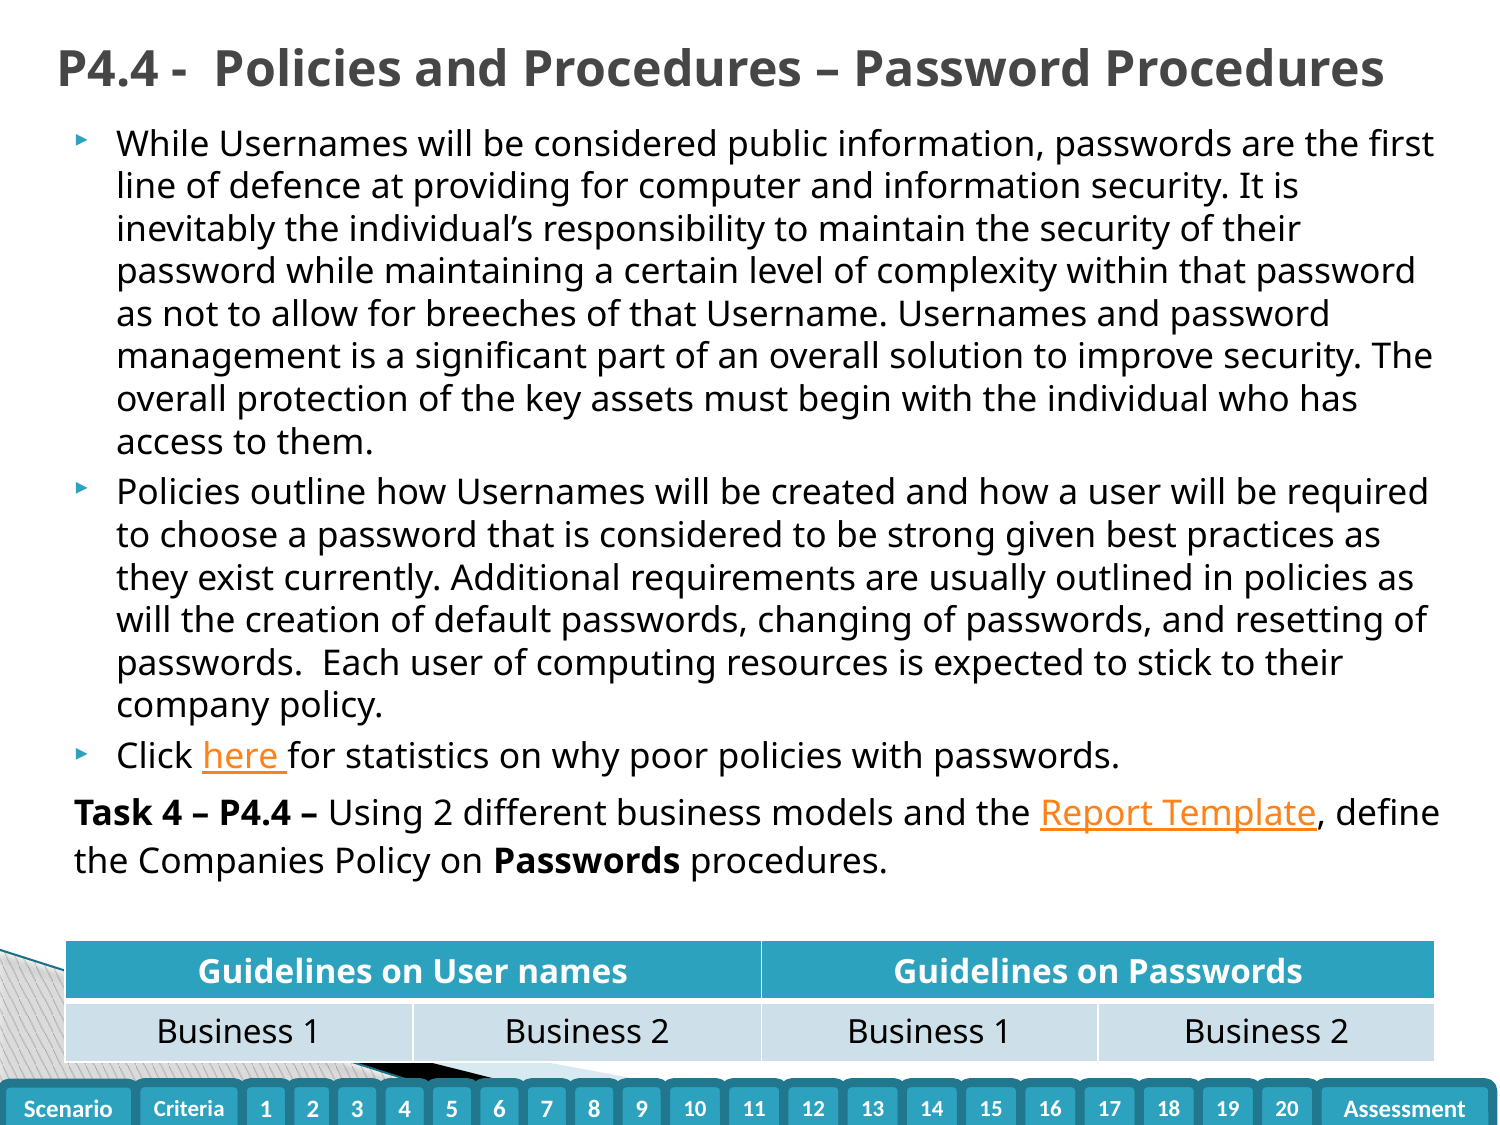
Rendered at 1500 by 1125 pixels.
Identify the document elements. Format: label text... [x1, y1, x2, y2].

table_cell Business 1 [66, 1004, 412, 1061]
table_header Guidelines on Passwords [762, 941, 1434, 998]
table_header Guidelines on User names [66, 941, 761, 998]
table_cell Business 1 [762, 1004, 1097, 1061]
table_cell Business 2 [1099, 1004, 1434, 1061]
title P4.4 - Policies and Procedures – Password Procedures [41, 19, 1459, 114]
table_cell Business 2 [414, 1004, 761, 1061]
list While Usernames will be considered public information, passwords are the first line of defence at providing for computer and information security. It is inevitably the individual’s responsibility to maintain the security of their password while maintaining a certain level of complexity within that password as not to allow for breeches of that Username. Usernames and password management is a significant part of an overall solution to improve security. The overall protection of the key assets must begin with the individual who has access to them. Policies outline how Usernames will be created and how a user will be required to choose a password that is considered to be strong given best practices as they exist currently. Additional requirements are usually outlined in policies as will the creation of default passwords, changing of passwords, and resetting of passwords. Each user of computing resources is expected to stick to their company policy. Click here for statistics on why poor policies with passwords. Task 4 – P4.4 – Using 2 different business models and the Report Template, define the Companies Policy on Passwords procedures. [41, 113, 1471, 905]
